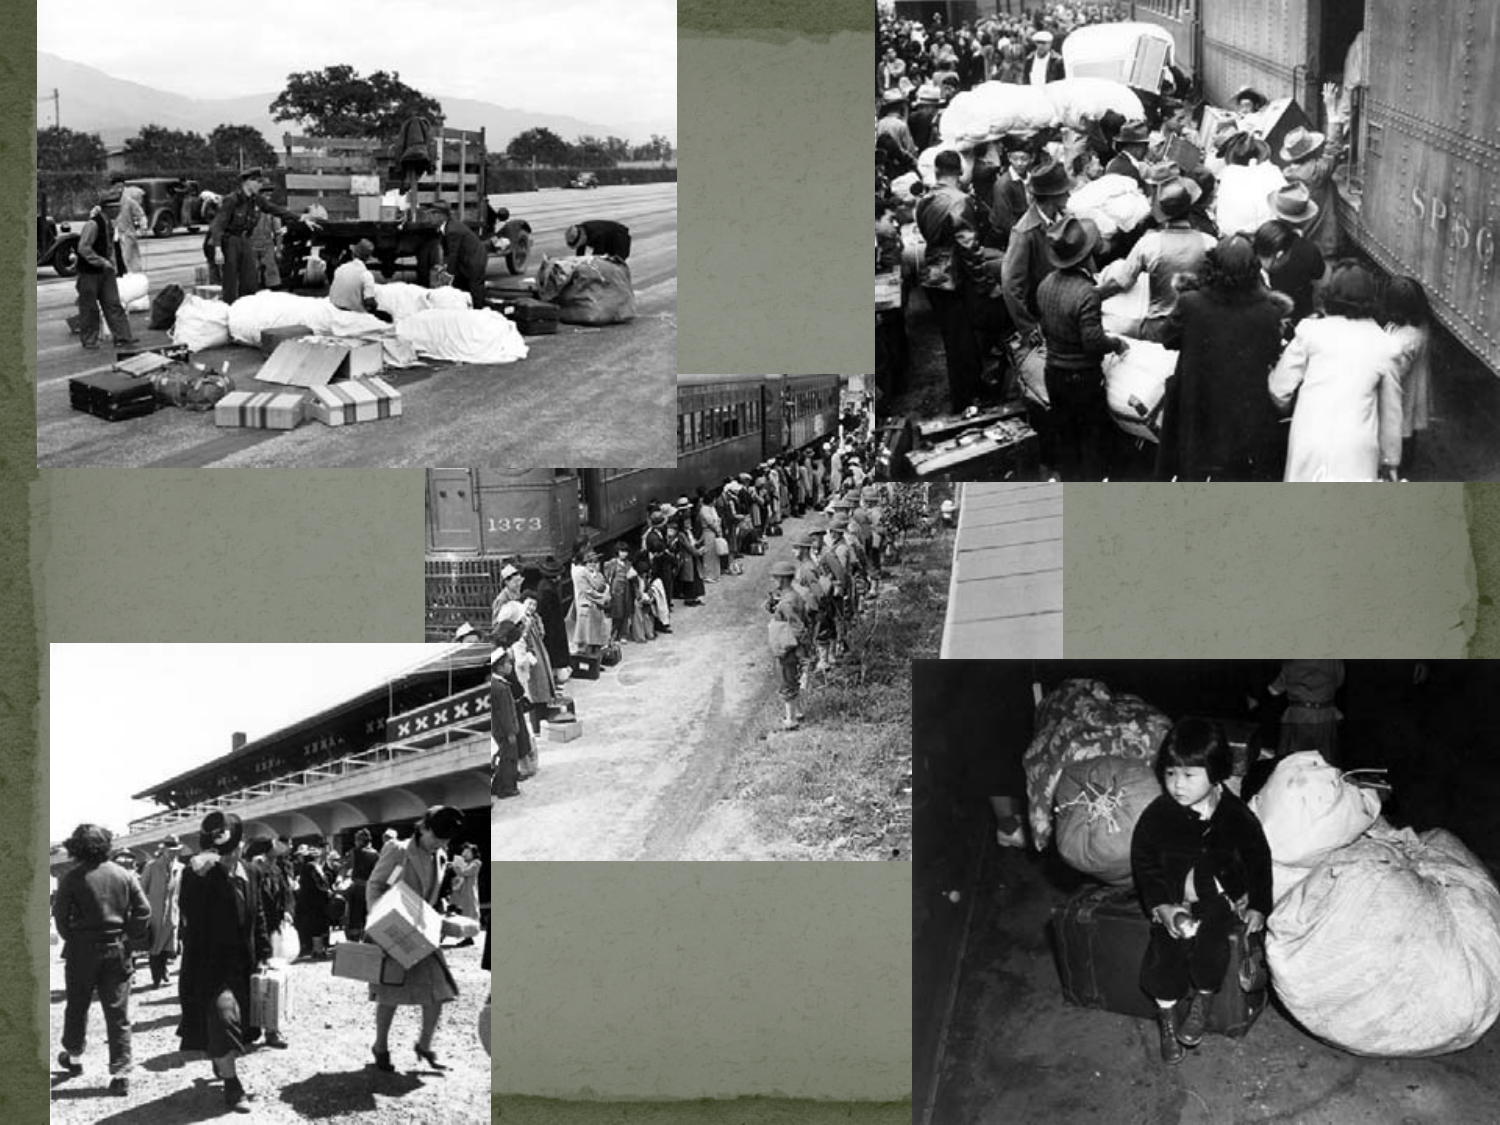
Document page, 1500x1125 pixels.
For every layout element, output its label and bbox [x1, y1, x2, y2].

list [427, 377, 1061, 859]
picture [37, 0, 677, 468]
picture [912, 659, 1500, 1125]
picture [875, 0, 1500, 482]
picture [50, 643, 491, 1125]
